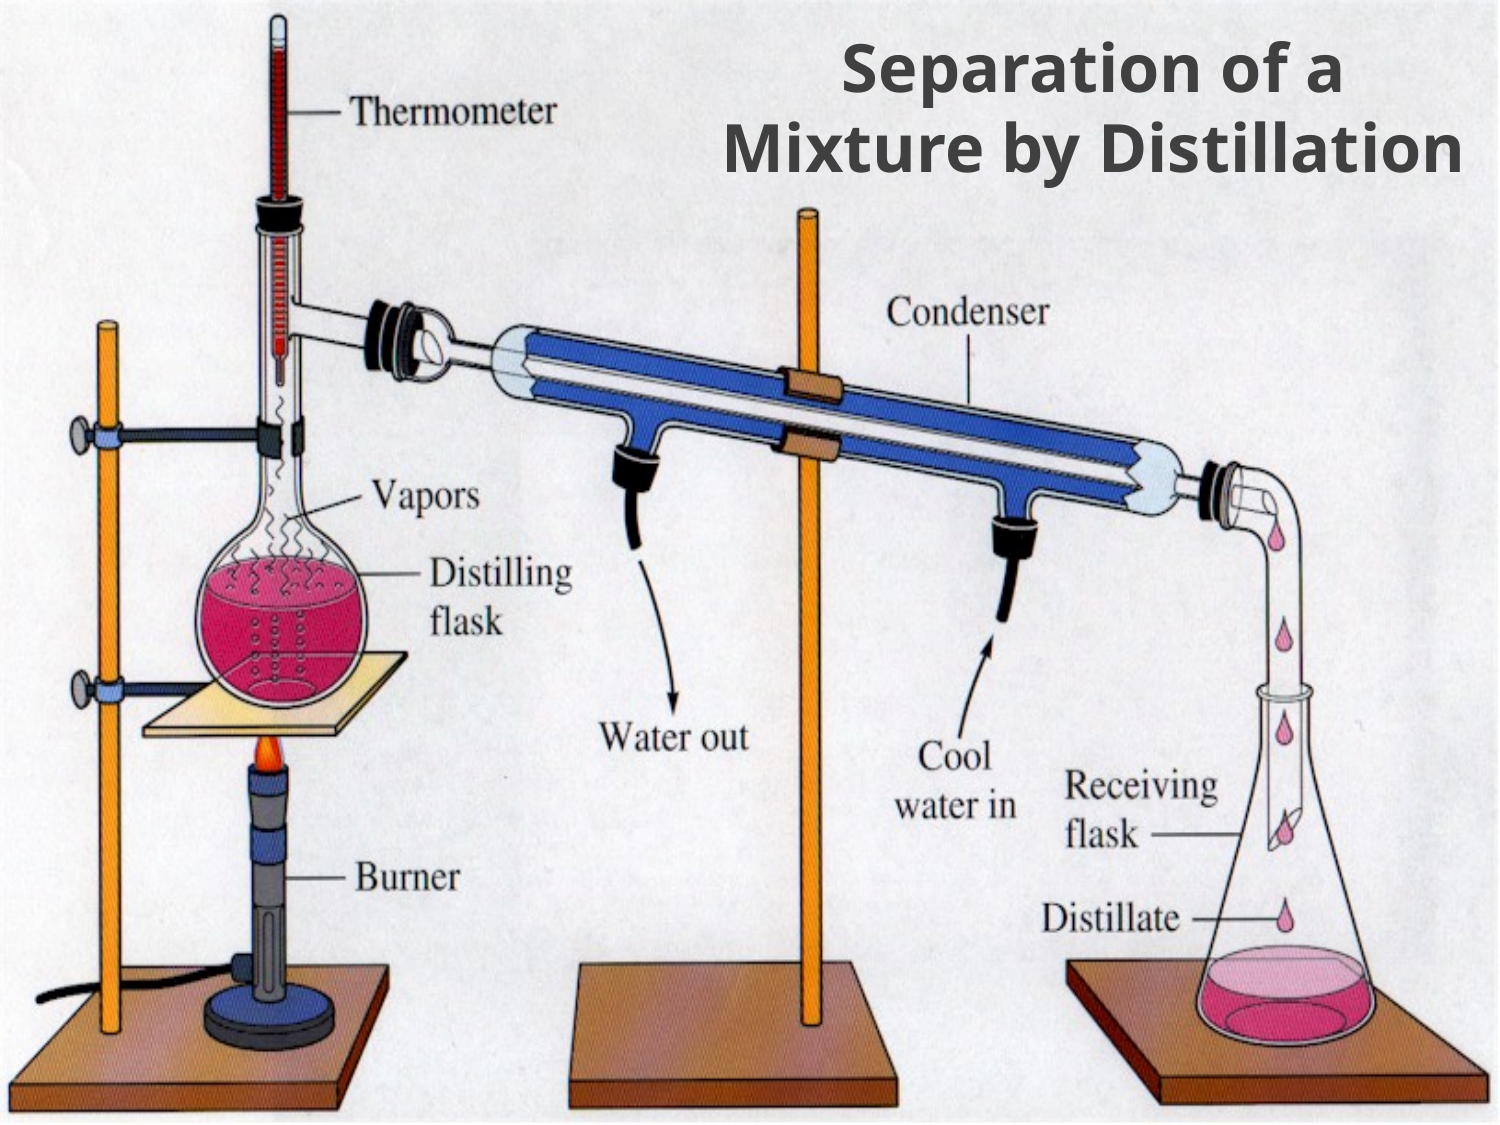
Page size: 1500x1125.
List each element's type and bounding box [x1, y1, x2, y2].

list [0, 0, 1500, 1125]
